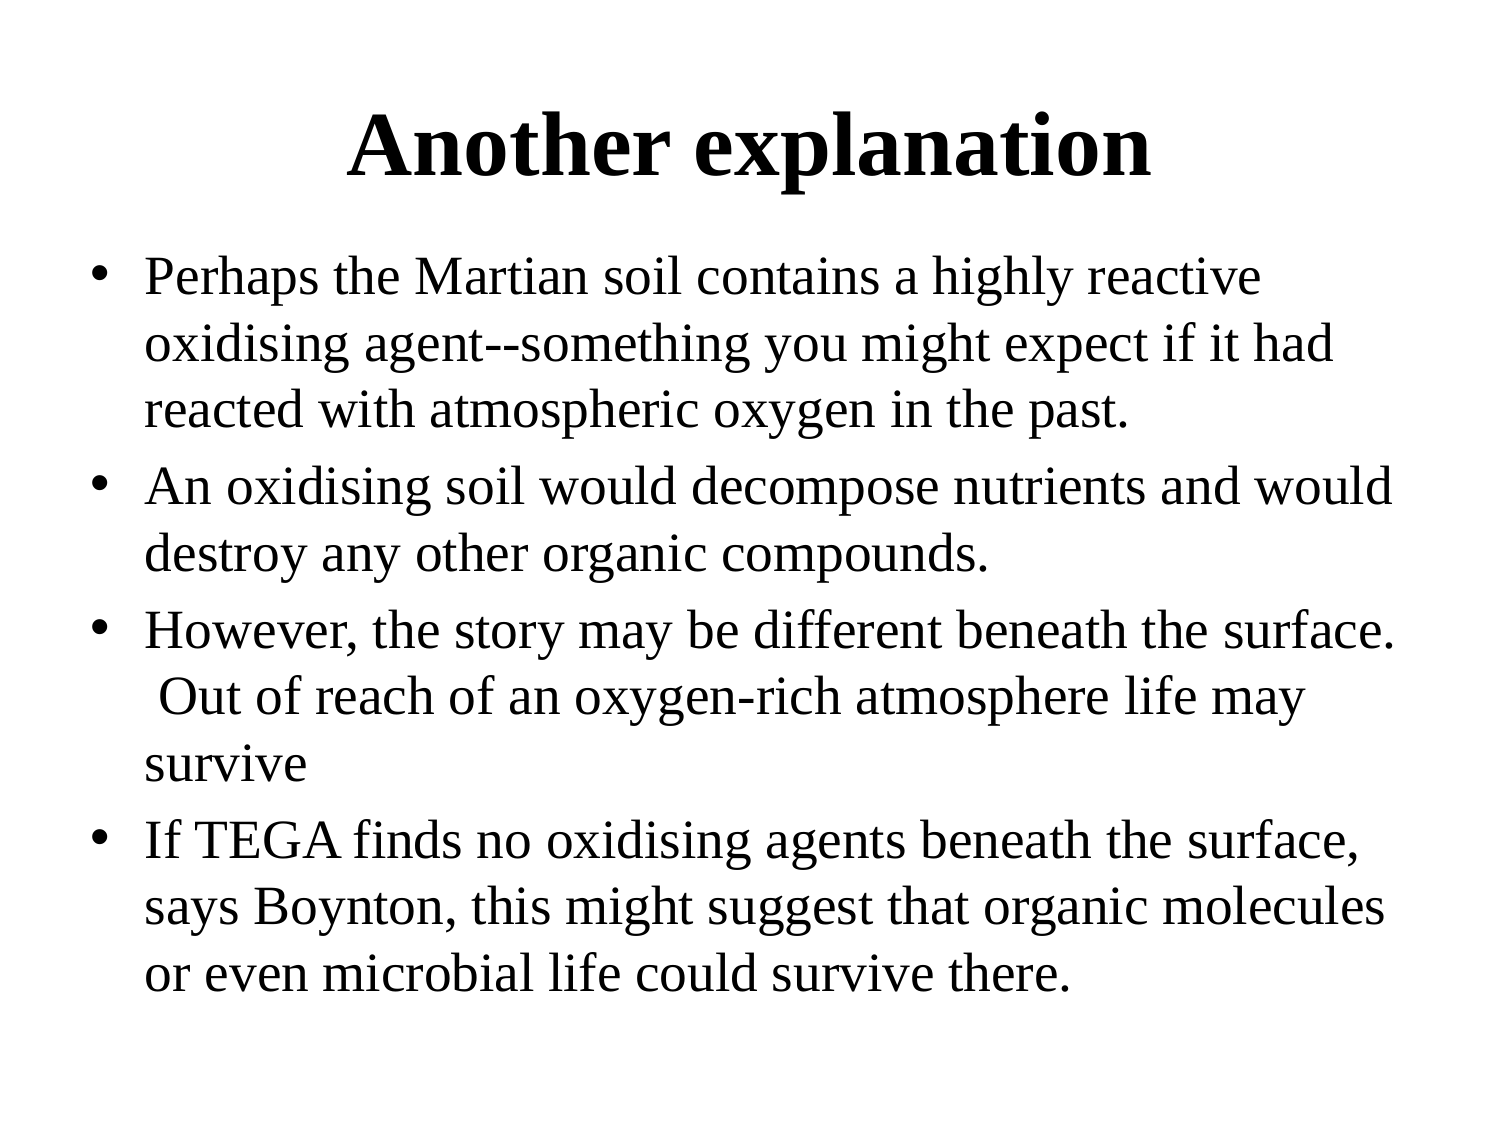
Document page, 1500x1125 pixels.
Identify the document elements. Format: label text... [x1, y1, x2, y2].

title Another explanation [75, 45, 1425, 231]
list Perhaps the Martian soil contains a highly reactive oxidising agent--something you might expect if it had reacted with atmospheric oxygen in the past. An oxidising soil would decompose nutrients and would destroy any other organic compounds. However, the story may be different beneath the surface. Out of reach of an oxygen-rich atmosphere life may survive If TEGA finds no oxidising agents beneath the surface, says Boynton, this might suggest that organic molecules or even microbial life could survive there. [75, 231, 1425, 1024]
